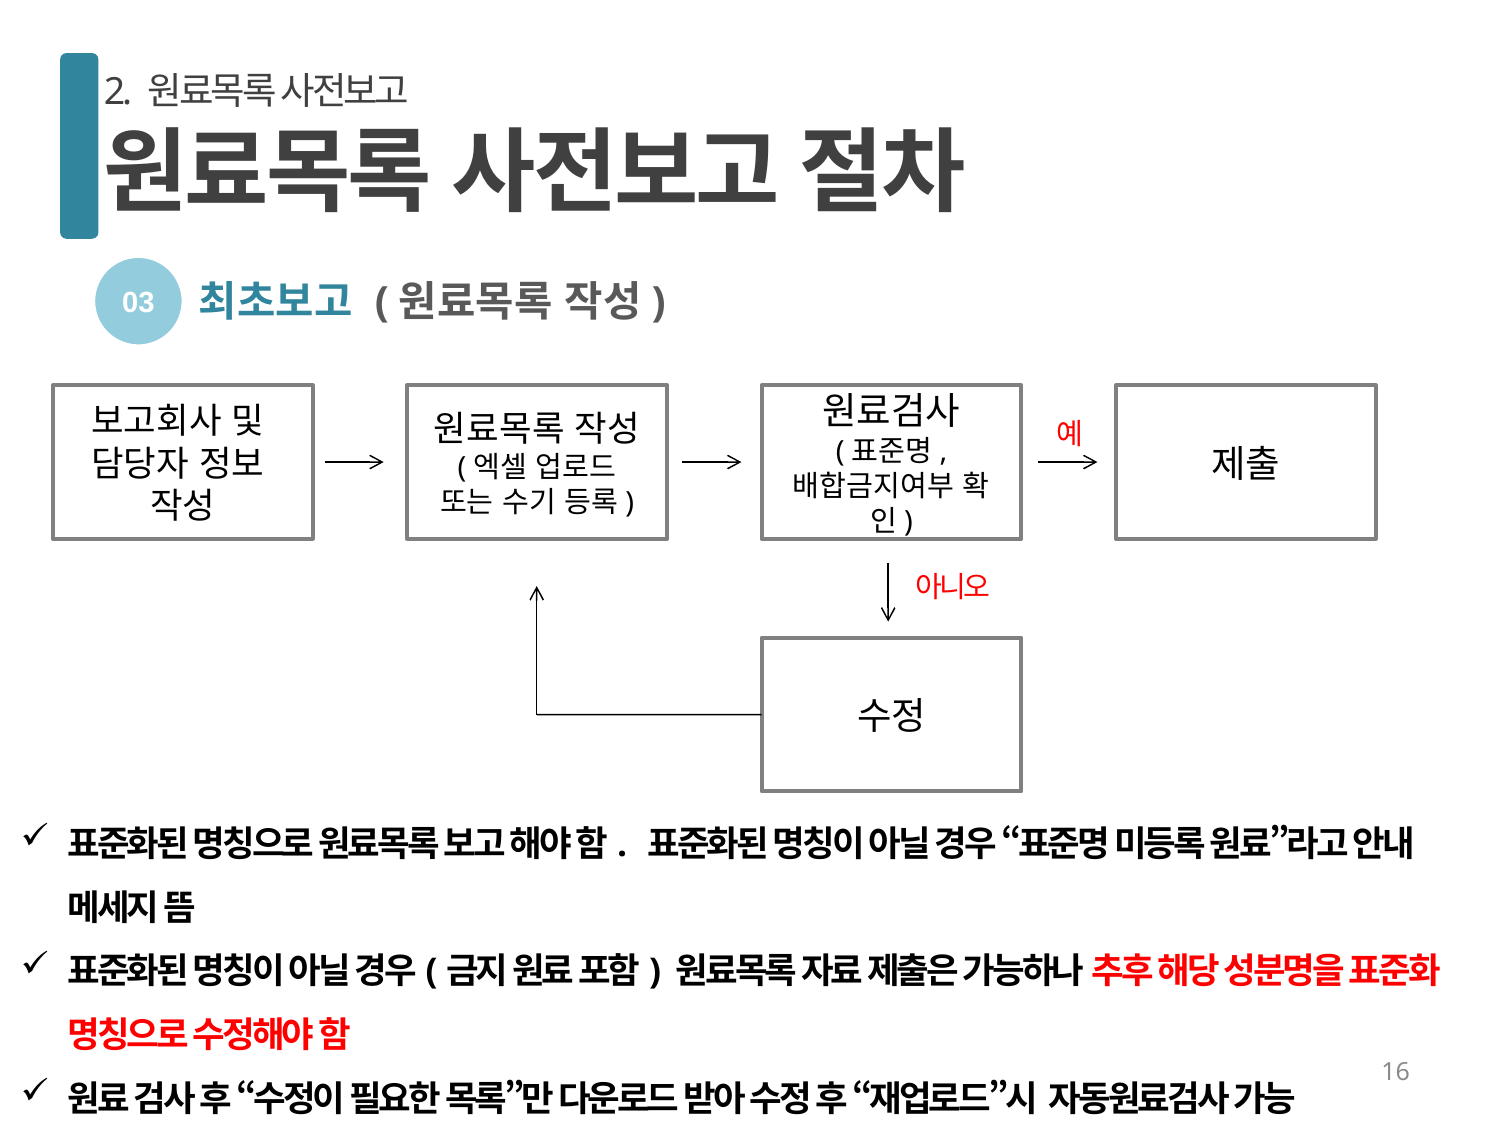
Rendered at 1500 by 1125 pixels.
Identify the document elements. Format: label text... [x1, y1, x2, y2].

text_box 표준화된 명칭으로 원료목록 보고 해야 함. 표준화된 명칭이 아닐 경우 “표준명 미등록 원료”라고 안내 메세지 뜸 표준화된 명칭이 아닐 경우(금지 원료 포함) 원료목록 자료 제출은 가능하나 추후 해당 성분명을 표준화 명칭으로 수정해야 함 원료 검사 후 “수정이 필요한 목록”만 다운로드 받아 수정 후 “재업로드”시 자동원료검사 가능 반드시 수정 필요사항이 없는 경우에만 최종 제출버튼 클릭 [5, 792, 1483, 1125]
text_box 최초보고 (원료목록 작성) [184, 267, 750, 339]
text_box [58, 50, 101, 241]
text_box 예 [1021, 408, 1118, 458]
text_box 수정 [760, 636, 1023, 792]
text_box 보고회사 및 담당자 정보 작성 [51, 383, 315, 541]
text_box 03 [90, 253, 184, 350]
text_box 2. 원료목록 사전보고 원료목록 사전보고 절차 [89, 60, 981, 230]
text_box 아니오 [884, 561, 1022, 611]
slide_number 16 [1074, 1042, 1425, 1103]
text_box 제출 [1114, 383, 1378, 541]
text_box 원료검사 (표준명, 배합금지여부 확인) [760, 383, 1023, 541]
text_box 원료목록 작성 (엑셀 업로드 또는 수기 등록) [405, 383, 669, 541]
